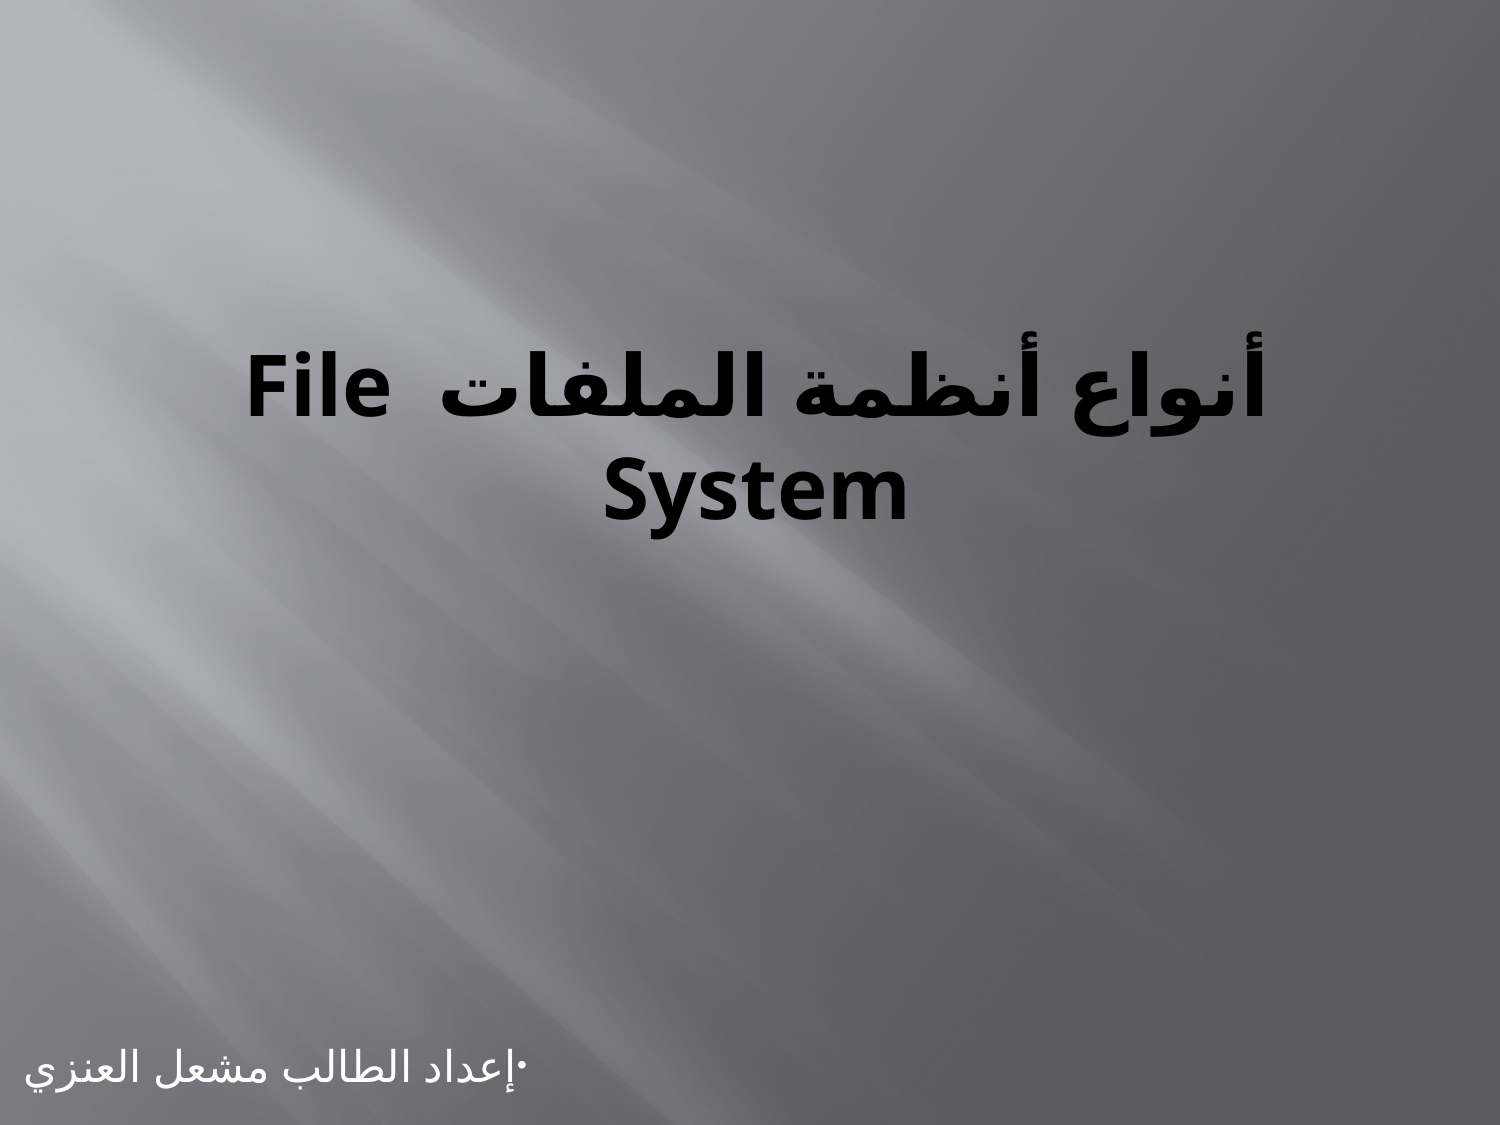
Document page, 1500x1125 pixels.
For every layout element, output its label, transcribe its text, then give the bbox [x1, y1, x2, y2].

text_box إعداد الطالب مشعل العنزي [0, 1031, 539, 1125]
title أنواع أنظمة الملفات File System [82, 246, 1432, 622]
